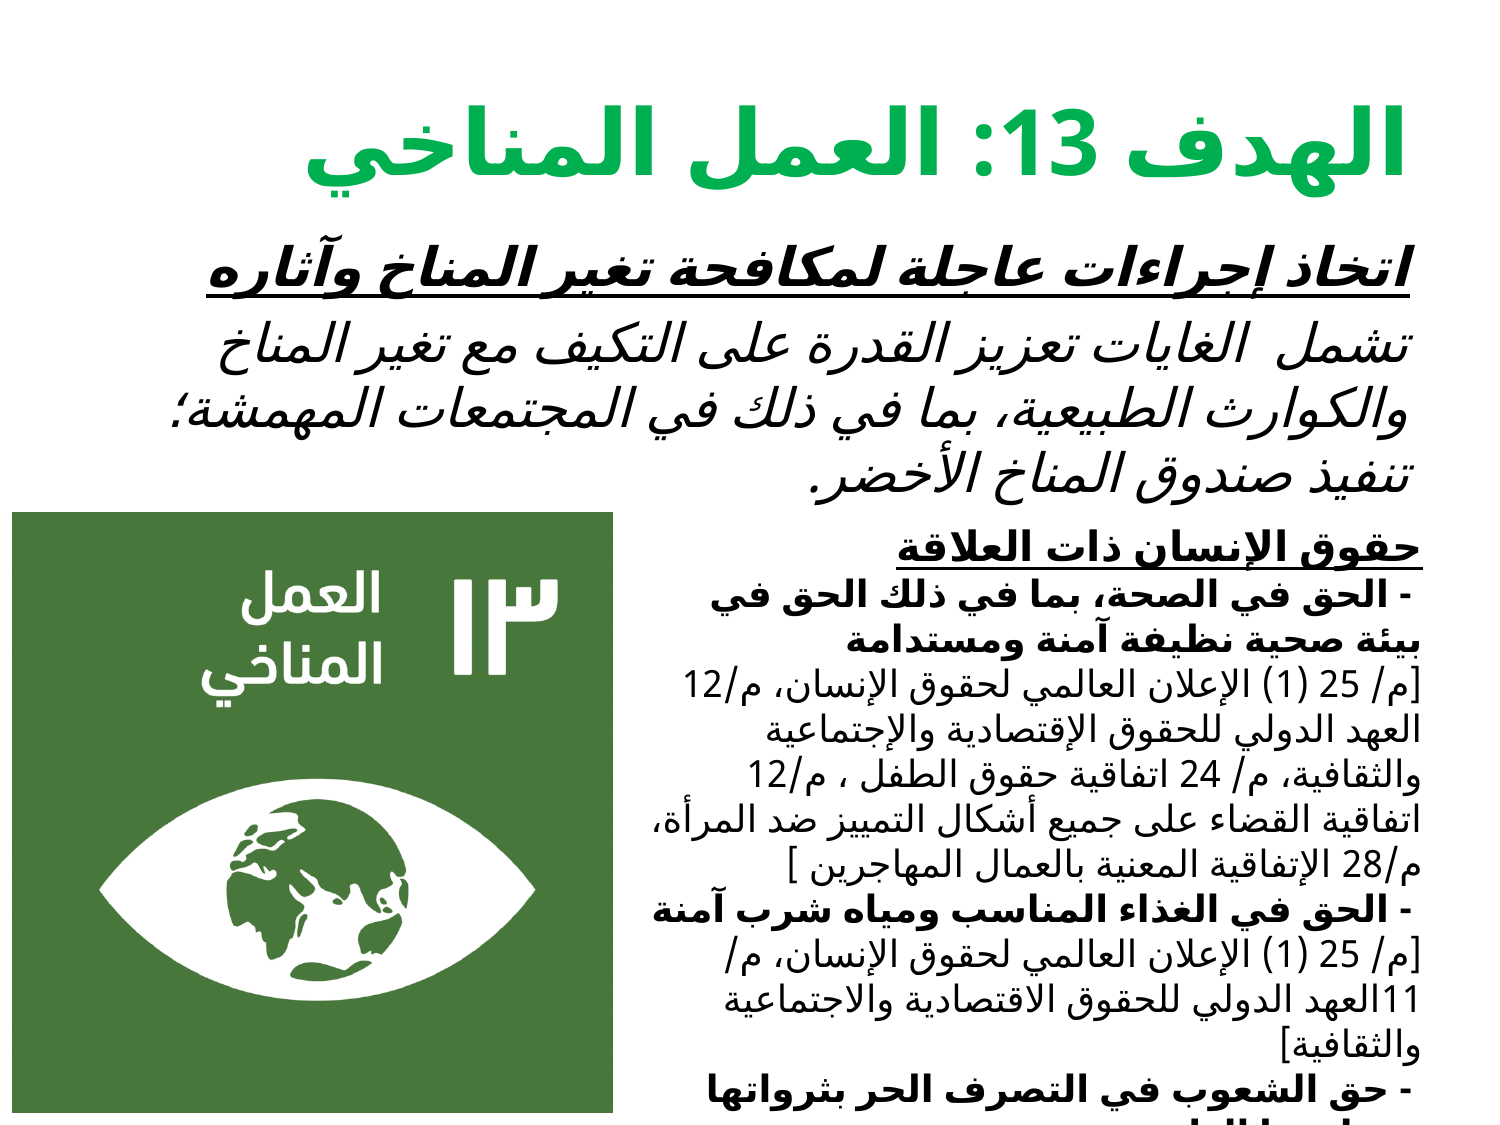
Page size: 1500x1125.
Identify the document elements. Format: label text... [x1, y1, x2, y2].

text_box حقوق الإنسان ذات العلاقة - الحق في الصحة، بما في ذلك الحق في بيئة صحية نظيفة آمنة ومستدامة [م/ 25 (1) الإعلان العالمي لحقوق الإنسان، م/12 العهد الدولي للحقوق الإقتصادية والإجتماعية والثقافية، م/ 24 اتفاقية حقوق الطفل ، م/12 اتفاقية القضاء على جميع أشكال التمييز ضد المرأة، م/28 الإتفاقية المعنية بالعمال المهاجرين ] - الحق في الغذاء المناسب ومياه شرب آمنة [م/ 25 (1) الإعلان العالمي لحقوق الإنسان، م/ 11العهد الدولي للحقوق الاقتصادية والاجتماعية والثقافية] - حق الشعوب في التصرف الحر بثرواتها ومواردها الطبيعية [م/ 1(2) العهدين الدوليين للحقوق المدنية والسياسية / والاقتصادية والاجتماعية والثقافية] [624, 512, 1438, 1125]
title الهدف 13: العمل المناخي [75, 45, 1425, 224]
picture [12, 512, 613, 1113]
list اتخاذ إجراءات عاجلة لمكافحة تغير المناخ وآثاره تشمل الغايات تعزيز القدرة على التكيف مع تغير المناخ والكوارث الطبيعية، بما في ذلك في المجتمعات المهمشة؛ تنفيذ صندوق المناخ الأخضر. [75, 224, 1425, 513]
